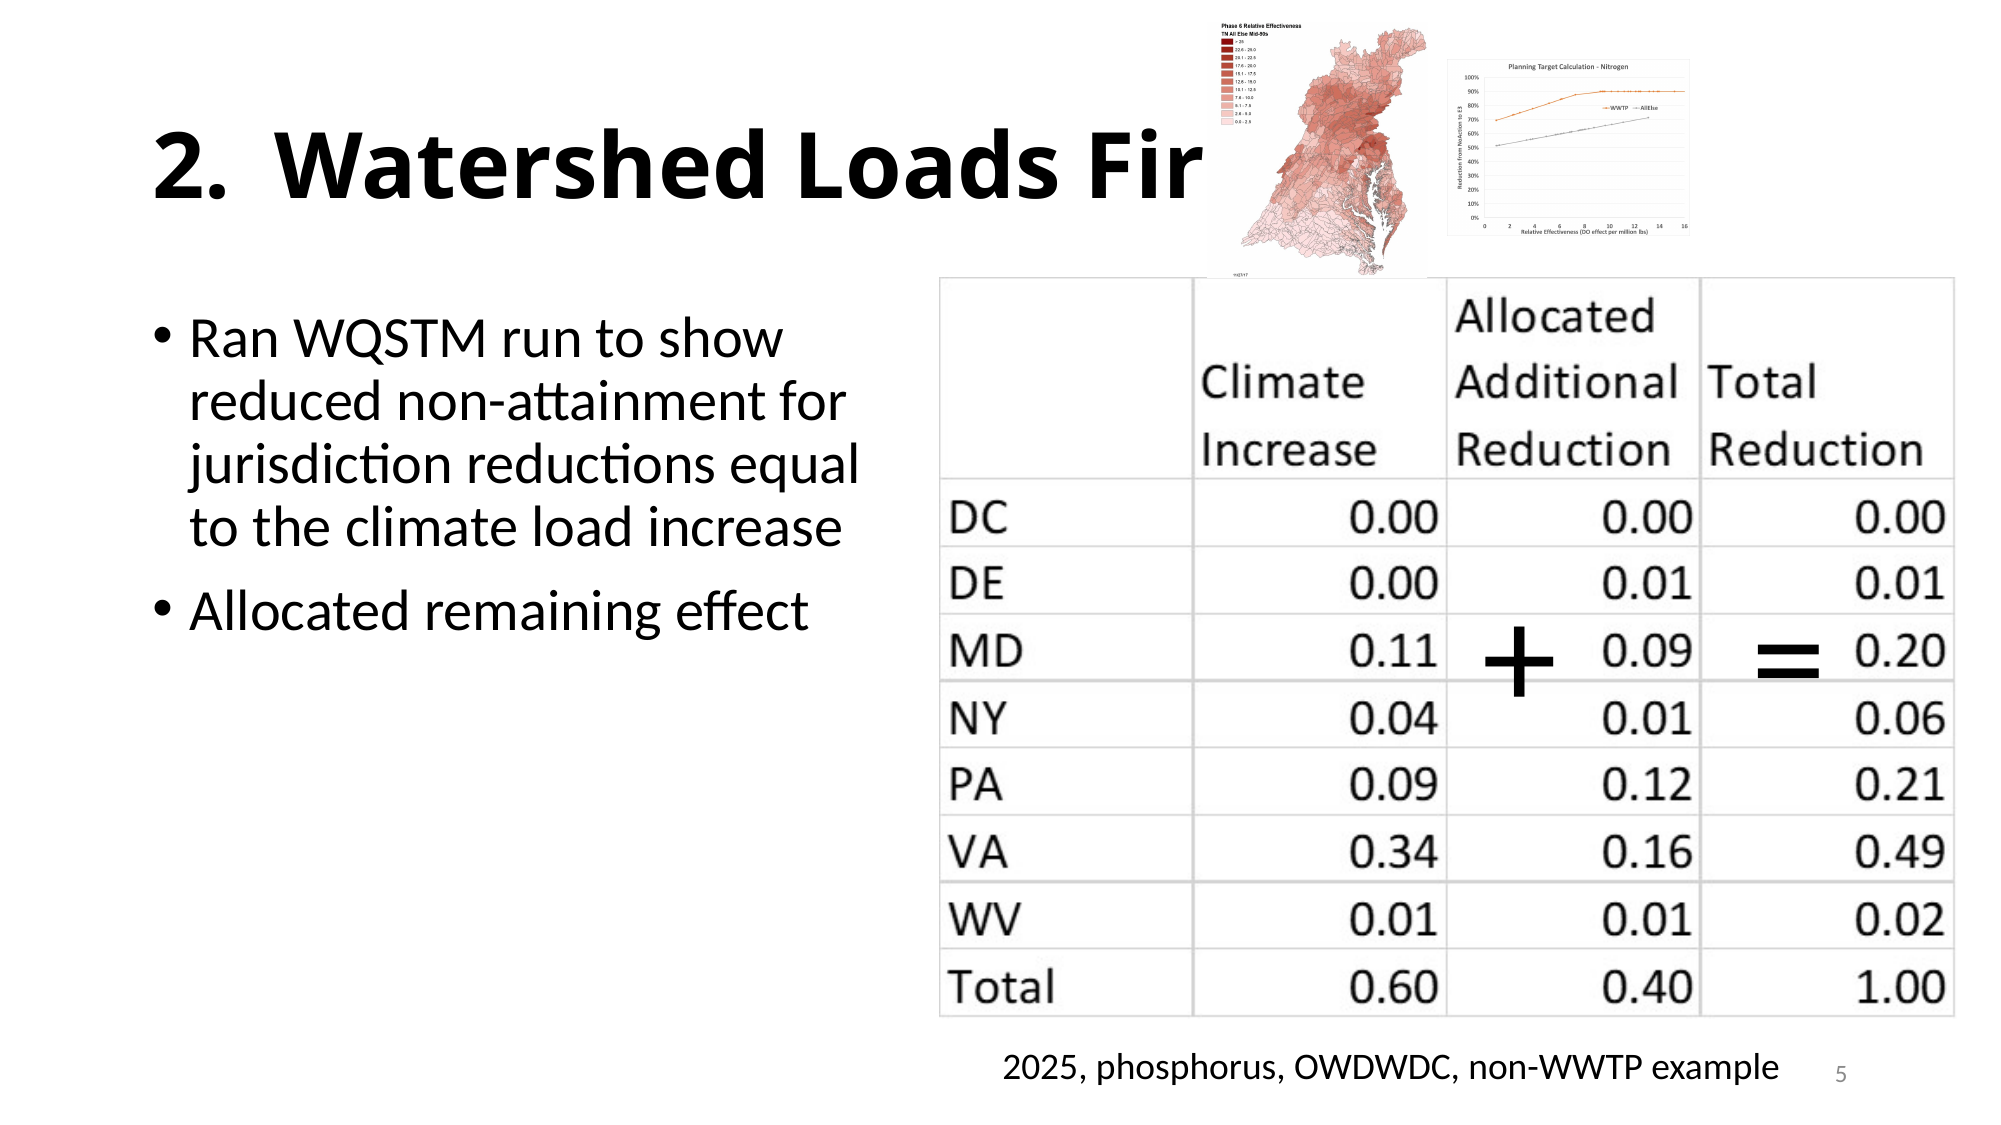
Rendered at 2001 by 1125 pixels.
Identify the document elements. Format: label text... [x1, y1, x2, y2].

list Ran WQSTM run to show reduced non-attainment for jurisdiction reductions equal to the climate load increase Allocated remaining effect [137, 299, 896, 1014]
text_box 2025, phosphorus, OWDWDC, non-WWTP example [987, 1034, 1796, 1095]
title Watershed Loads First [137, 59, 1207, 278]
picture [1447, 59, 1690, 236]
slide_number 5 [1412, 1042, 1863, 1103]
title Watershed Loads First [1428, 59, 1863, 277]
picture [938, 22, 1957, 1019]
